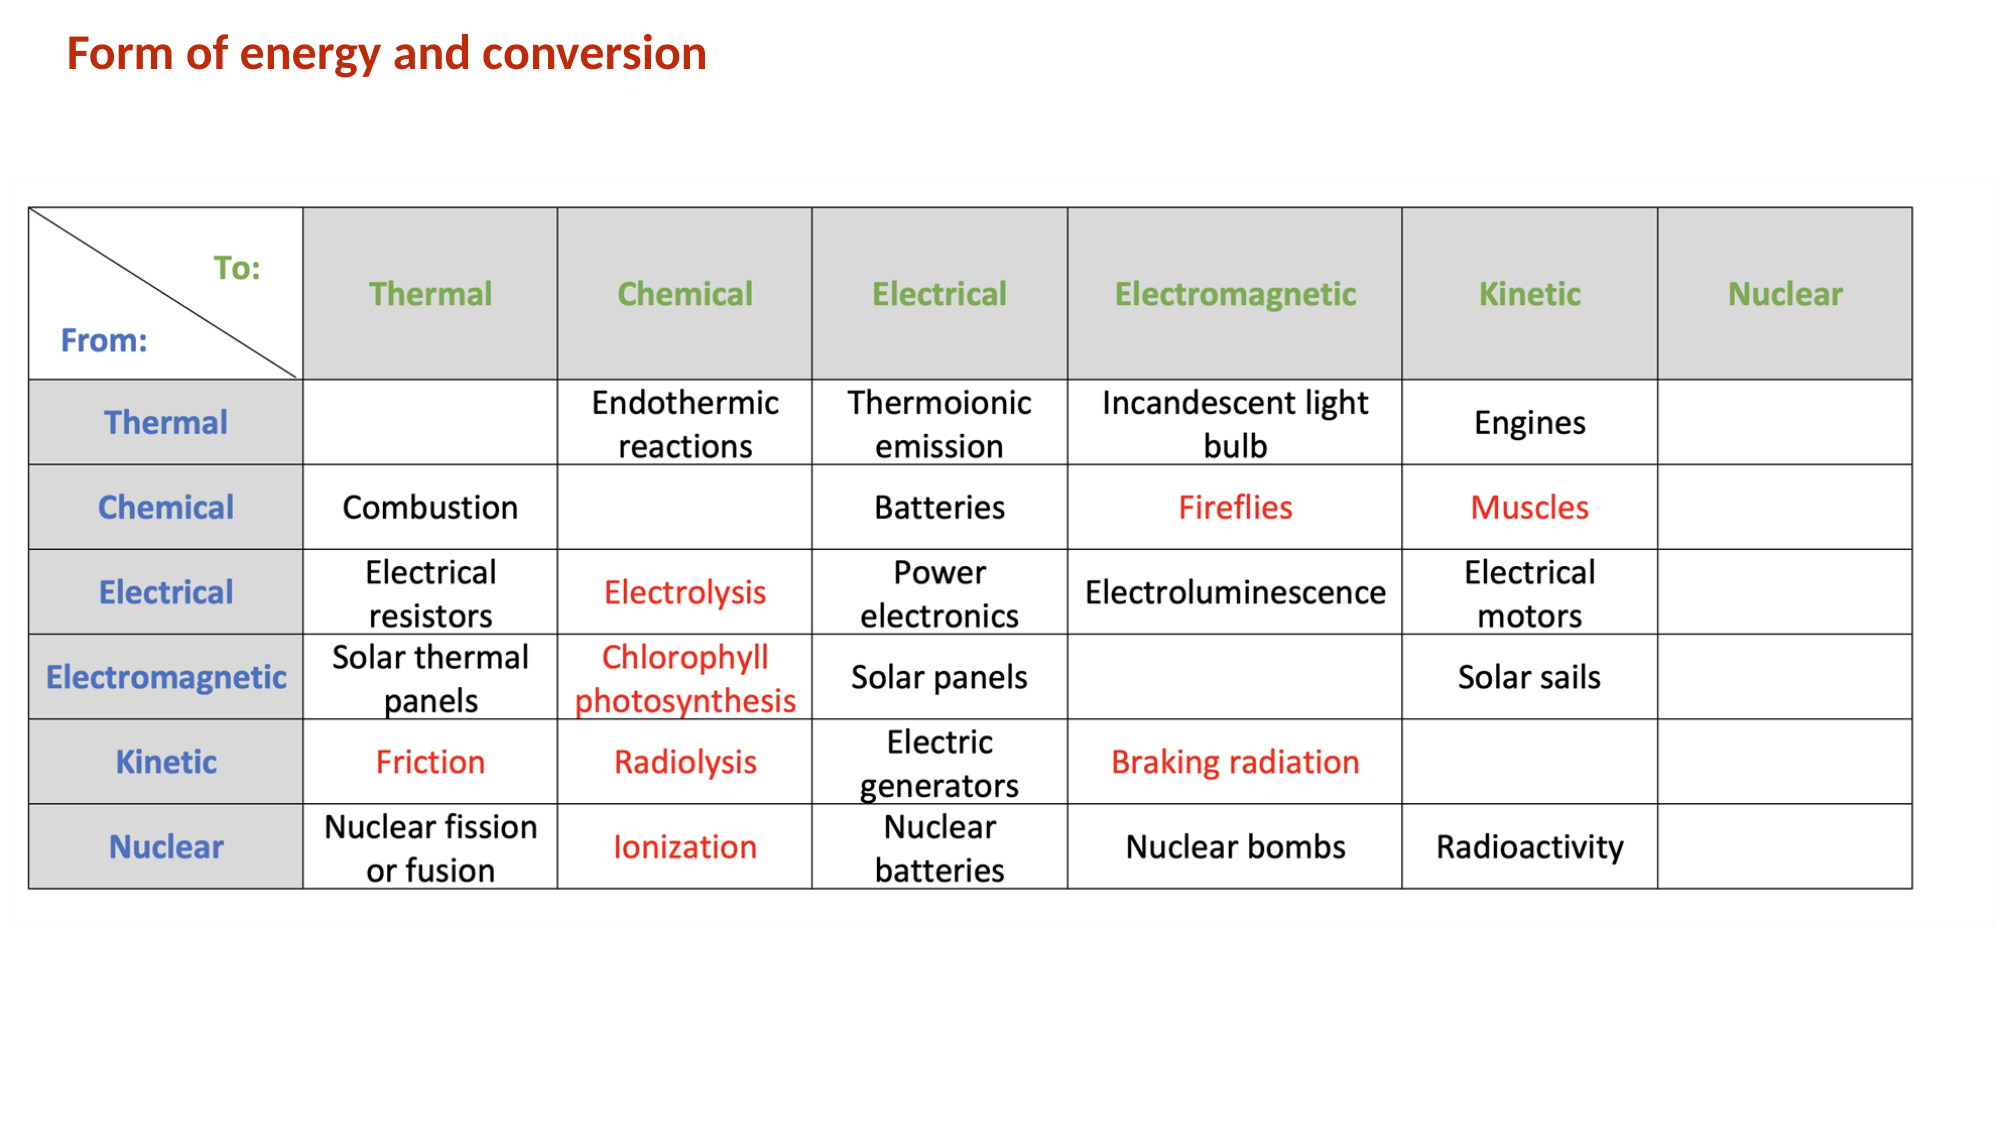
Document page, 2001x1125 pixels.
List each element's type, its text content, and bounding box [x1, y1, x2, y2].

picture [7, 176, 1995, 929]
list Form of energy and conversion [52, 26, 1895, 173]
